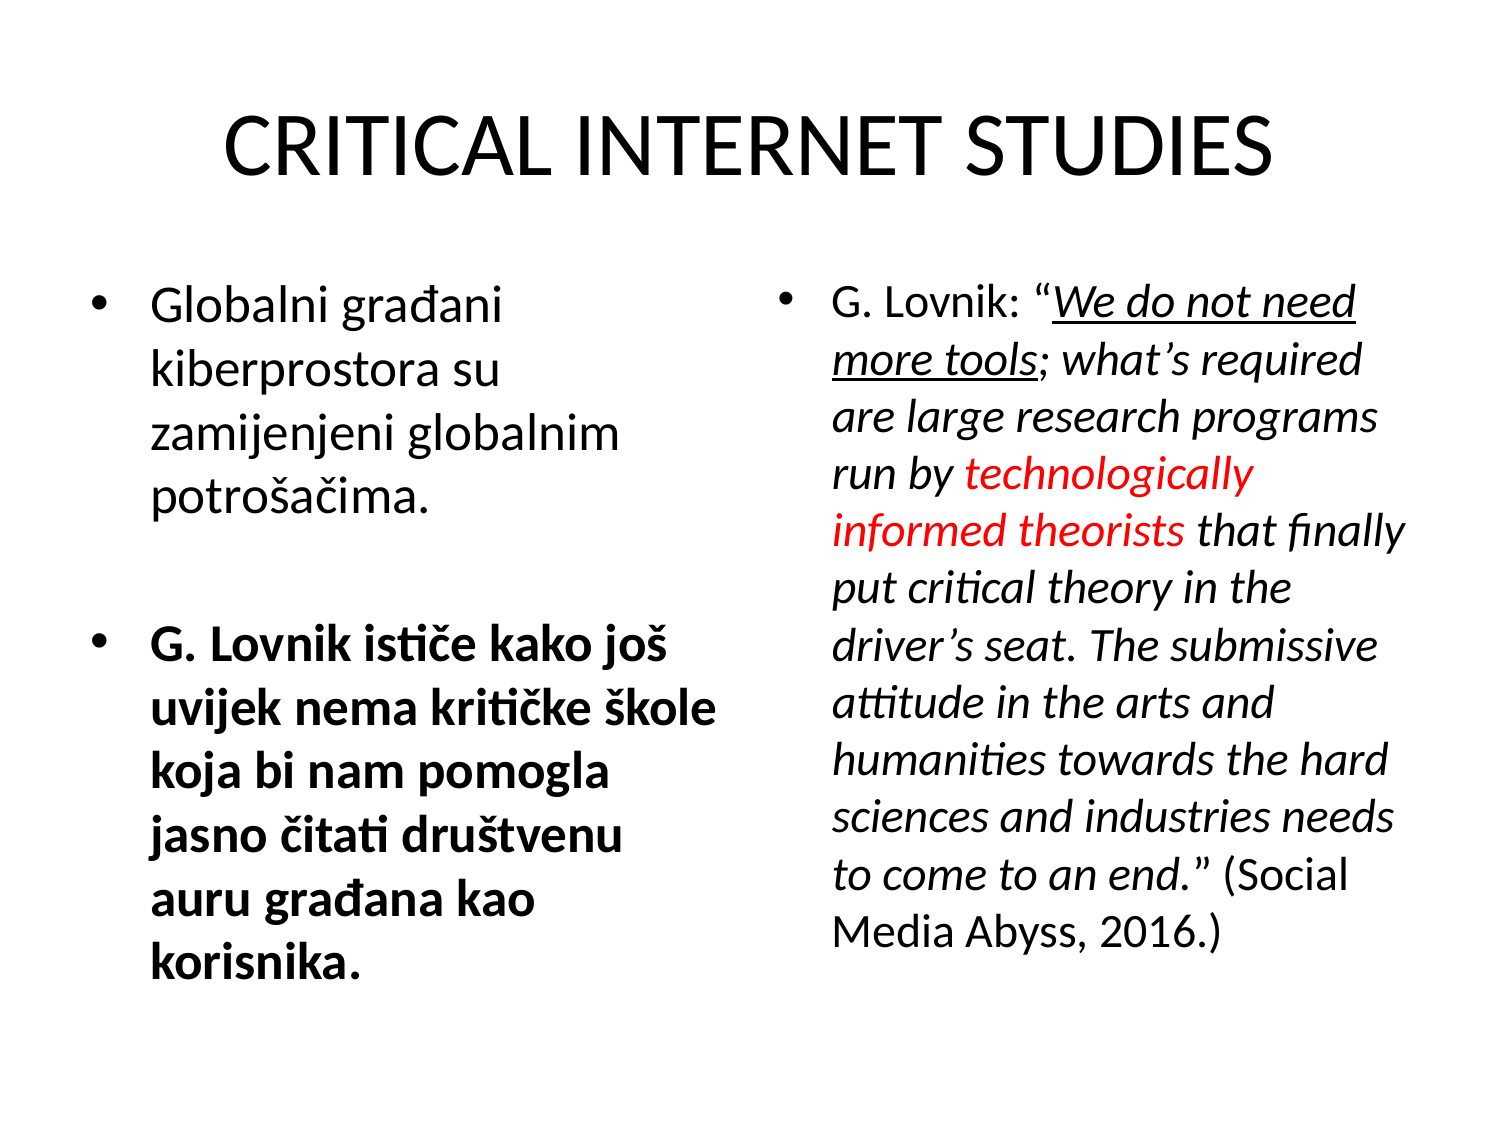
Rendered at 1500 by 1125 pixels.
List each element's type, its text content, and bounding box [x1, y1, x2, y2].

list Globalni građani kiberprostora su zamijenjeni globalnim potrošačima. G. Lovnik ističe kako još uvijek nema kritičke škole koja bi nam pomogla jasno čitati društvenu auru građana kao korisnika. [75, 262, 738, 1005]
list G. Lovnik: “We do not need more tools; what’s required are large research programs run by technologically informed theorists that finally put critical theory in the driver’s seat. The submissive attitude in the arts and humanities towards the hard sciences and industries needs to come to an end.” (Social Media Abyss, 2016.) [762, 262, 1425, 1005]
title CRITICAL INTERNET STUDIES [75, 45, 1425, 233]
